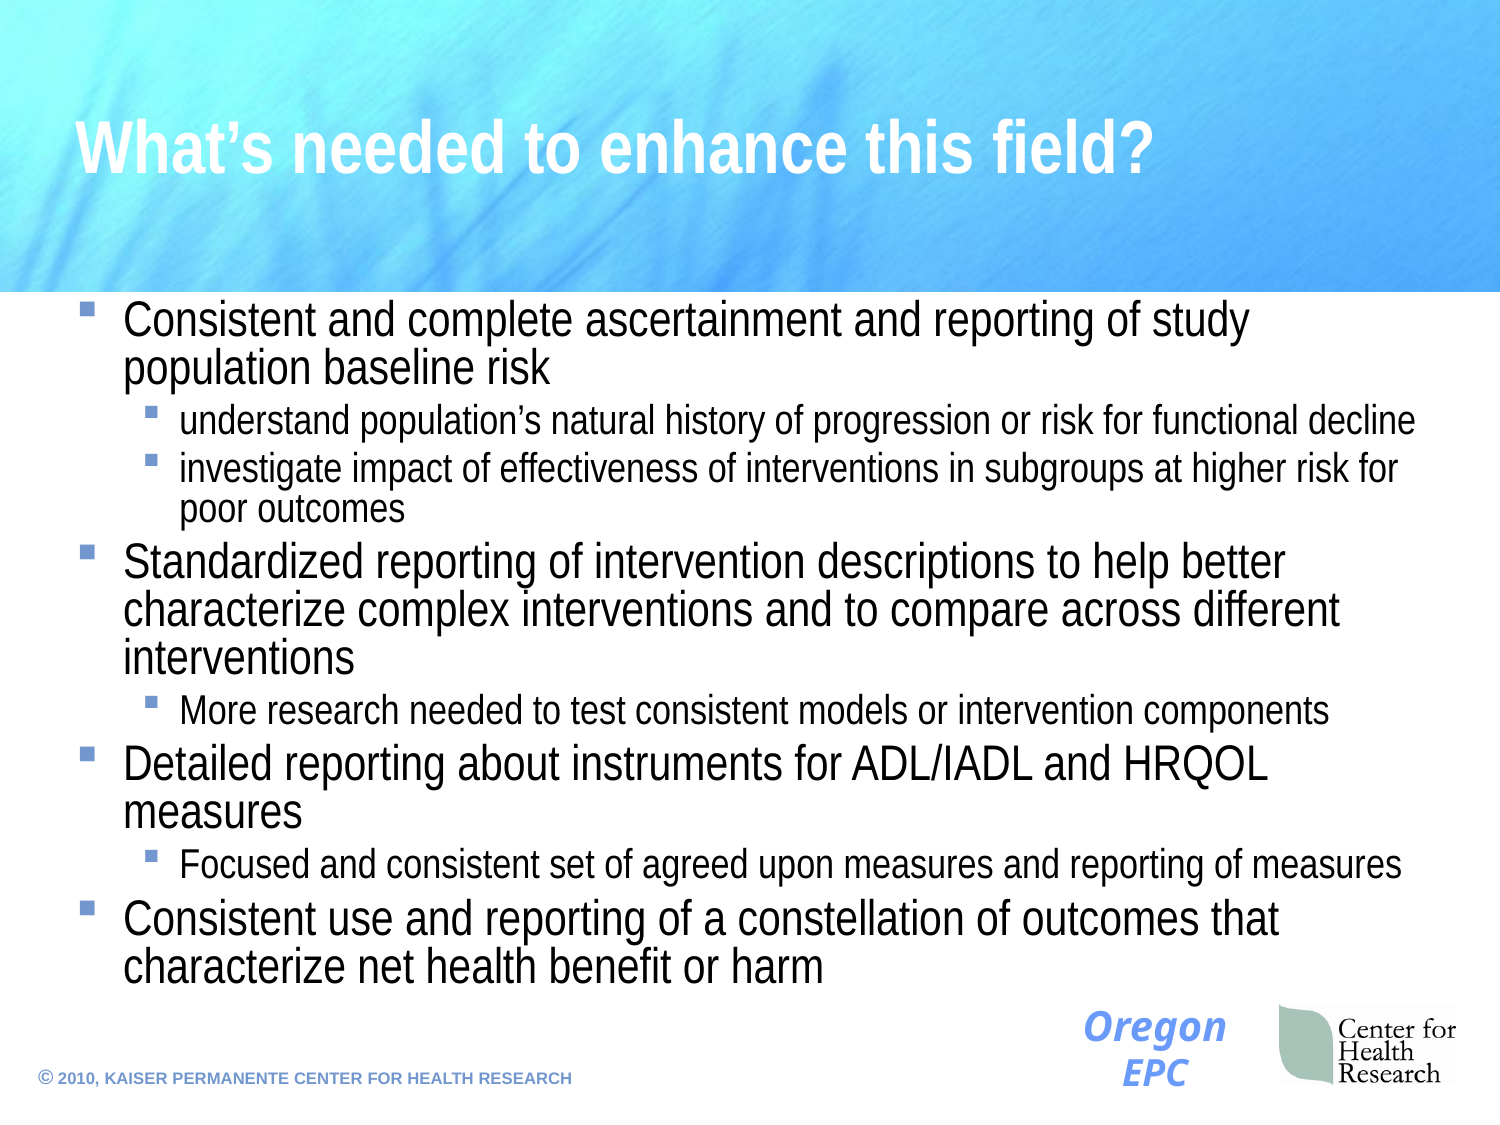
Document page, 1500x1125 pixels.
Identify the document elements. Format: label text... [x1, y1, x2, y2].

title What’s needed to enhance this field? [75, 39, 1388, 255]
list Consistent and complete ascertainment and reporting of study population baseline risk understand population’s natural history of progression or risk for functional decline investigate impact of effectiveness of interventions in subgroups at higher risk for poor outcomes Standardized reporting of intervention descriptions to help better characterize complex interventions and to compare across different interventions More research needed to test consistent models or intervention components Detailed reporting about instruments for ADL/IADL and HRQOL measures Focused and consistent set of agreed upon measures and reporting of measures Consistent use and reporting of a constellation of outcomes that characterize net health benefit or harm [75, 297, 1418, 1001]
picture [1279, 1004, 1456, 1085]
picture [0, 0, 1500, 292]
